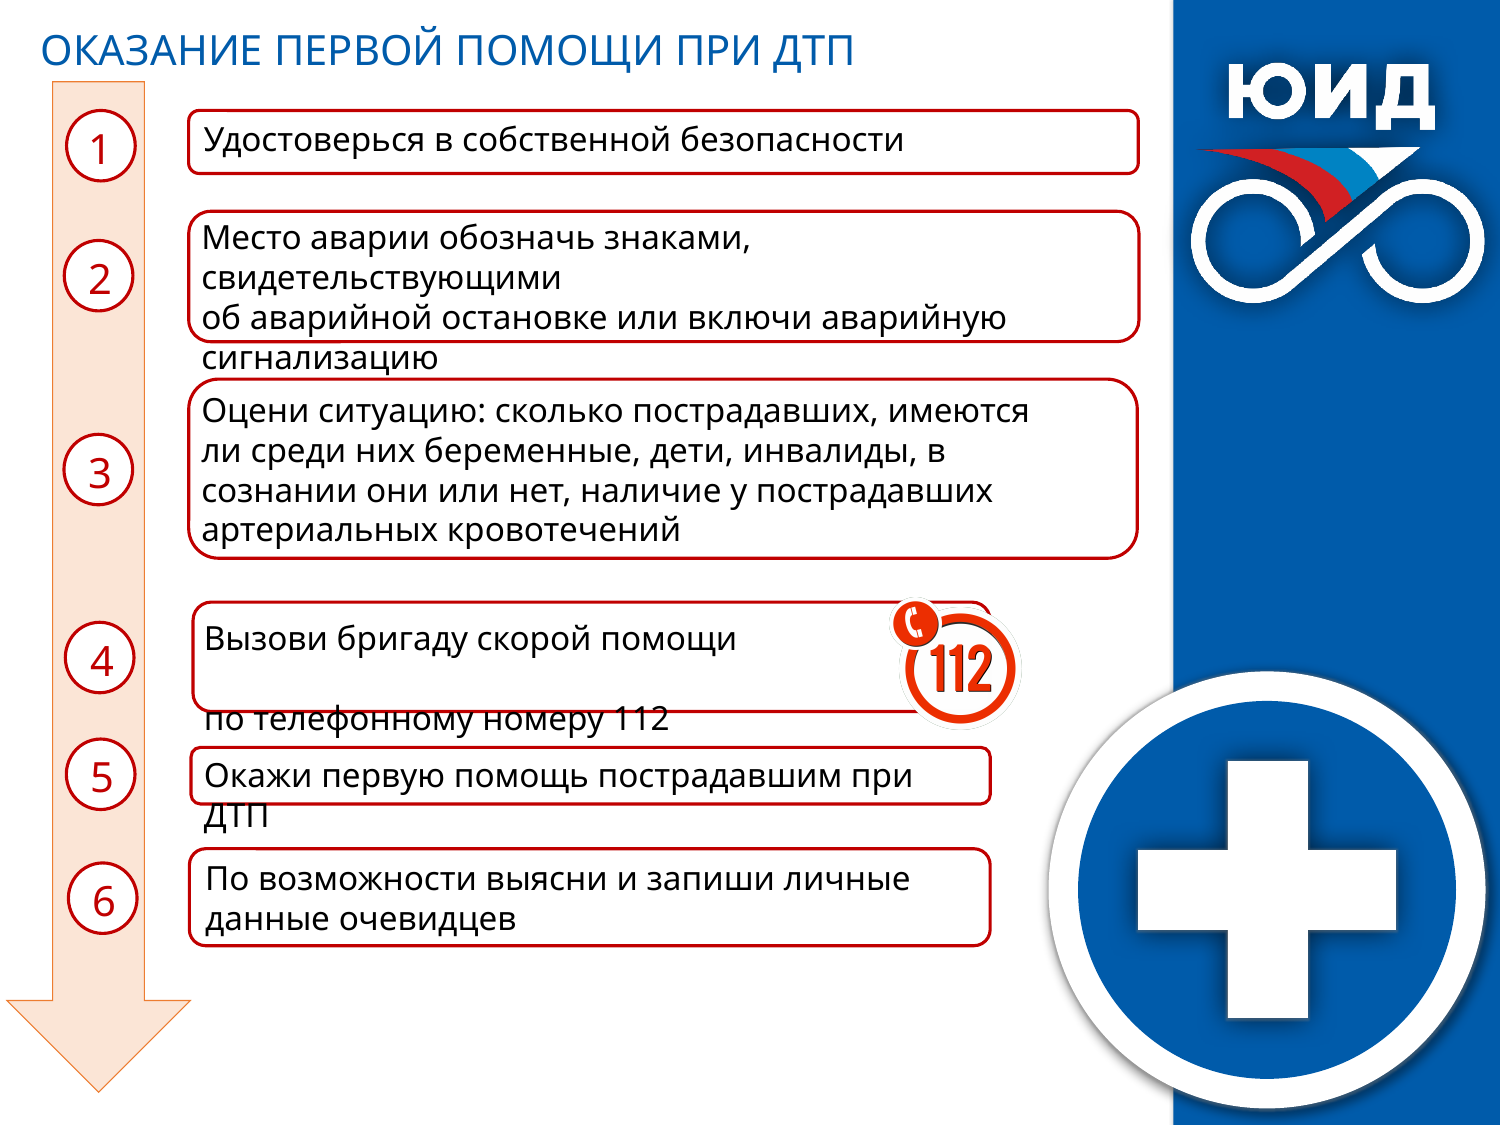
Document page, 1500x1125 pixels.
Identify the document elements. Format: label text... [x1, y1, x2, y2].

text_box Удостоверься в собственной безопасности [188, 110, 1048, 166]
text_box Вызови бригаду скорой помощи по телефонному номеру 112 [189, 610, 755, 745]
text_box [66, 738, 135, 810]
text_box [195, 601, 889, 713]
text_box [5, 81, 192, 1094]
text_box Окажи первую помощь пострадавшим при ДТП [189, 746, 964, 842]
text_box Оцени ситуацию: сколько пострадавших, имеются ли среди них беременные, дети, инвалиды, в сознании они или нет, наличие у пострадавших артериальных кровотечений [186, 381, 1048, 556]
text_box ОКАЗАНИЕ ПЕРВОЙ ПОМОЩИ ПРИ ДТП [25, 16, 1048, 81]
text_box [66, 110, 136, 181]
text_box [1048, 0, 1500, 1125]
text_box [204, 556, 1048, 560]
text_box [64, 240, 133, 311]
text_box [964, 746, 992, 806]
text_box Место аварии обозначь знаками, свидетельствующими об аварийной остановке или включи аварийную сигнализацию [186, 209, 1048, 381]
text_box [63, 434, 133, 505]
text_box По возможности выясни и запиши личные данные очевидцев [190, 849, 964, 945]
text_box [198, 847, 992, 947]
text_box [187, 118, 1048, 175]
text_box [65, 622, 134, 693]
picture [889, 597, 1024, 732]
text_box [68, 862, 138, 934]
